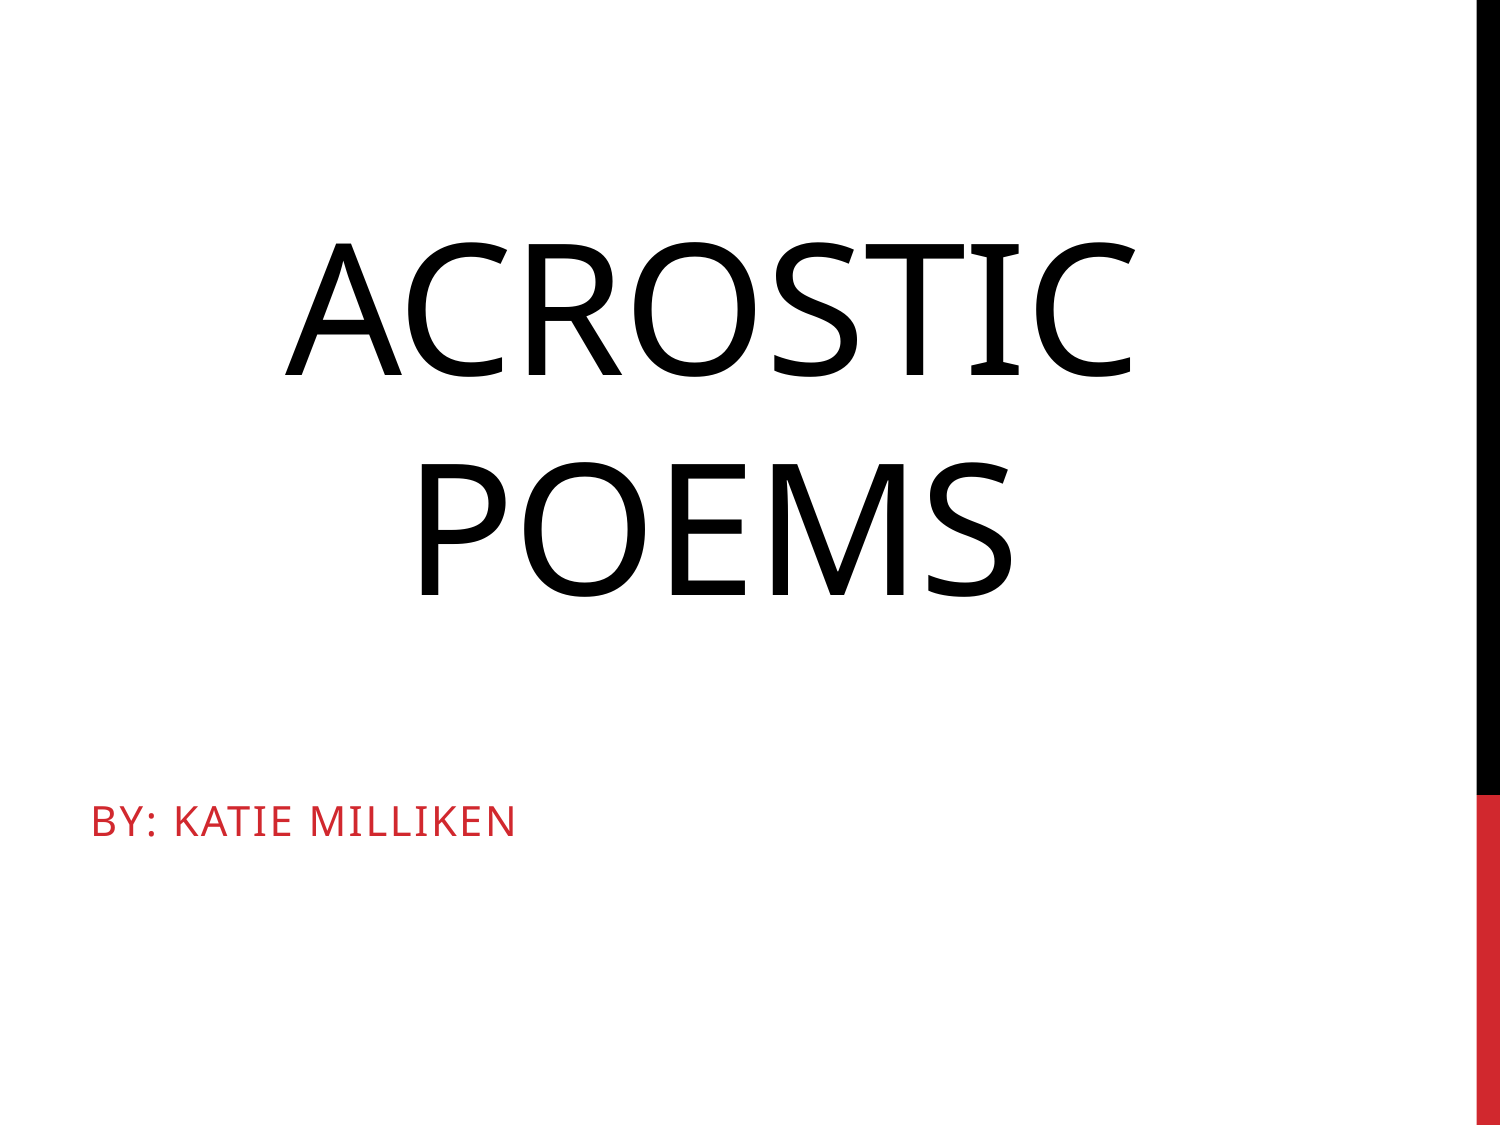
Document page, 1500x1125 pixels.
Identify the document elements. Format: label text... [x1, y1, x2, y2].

subtitle By: Katie Milliken [75, 787, 1200, 938]
title Acrostic Poems [75, 37, 1350, 788]
